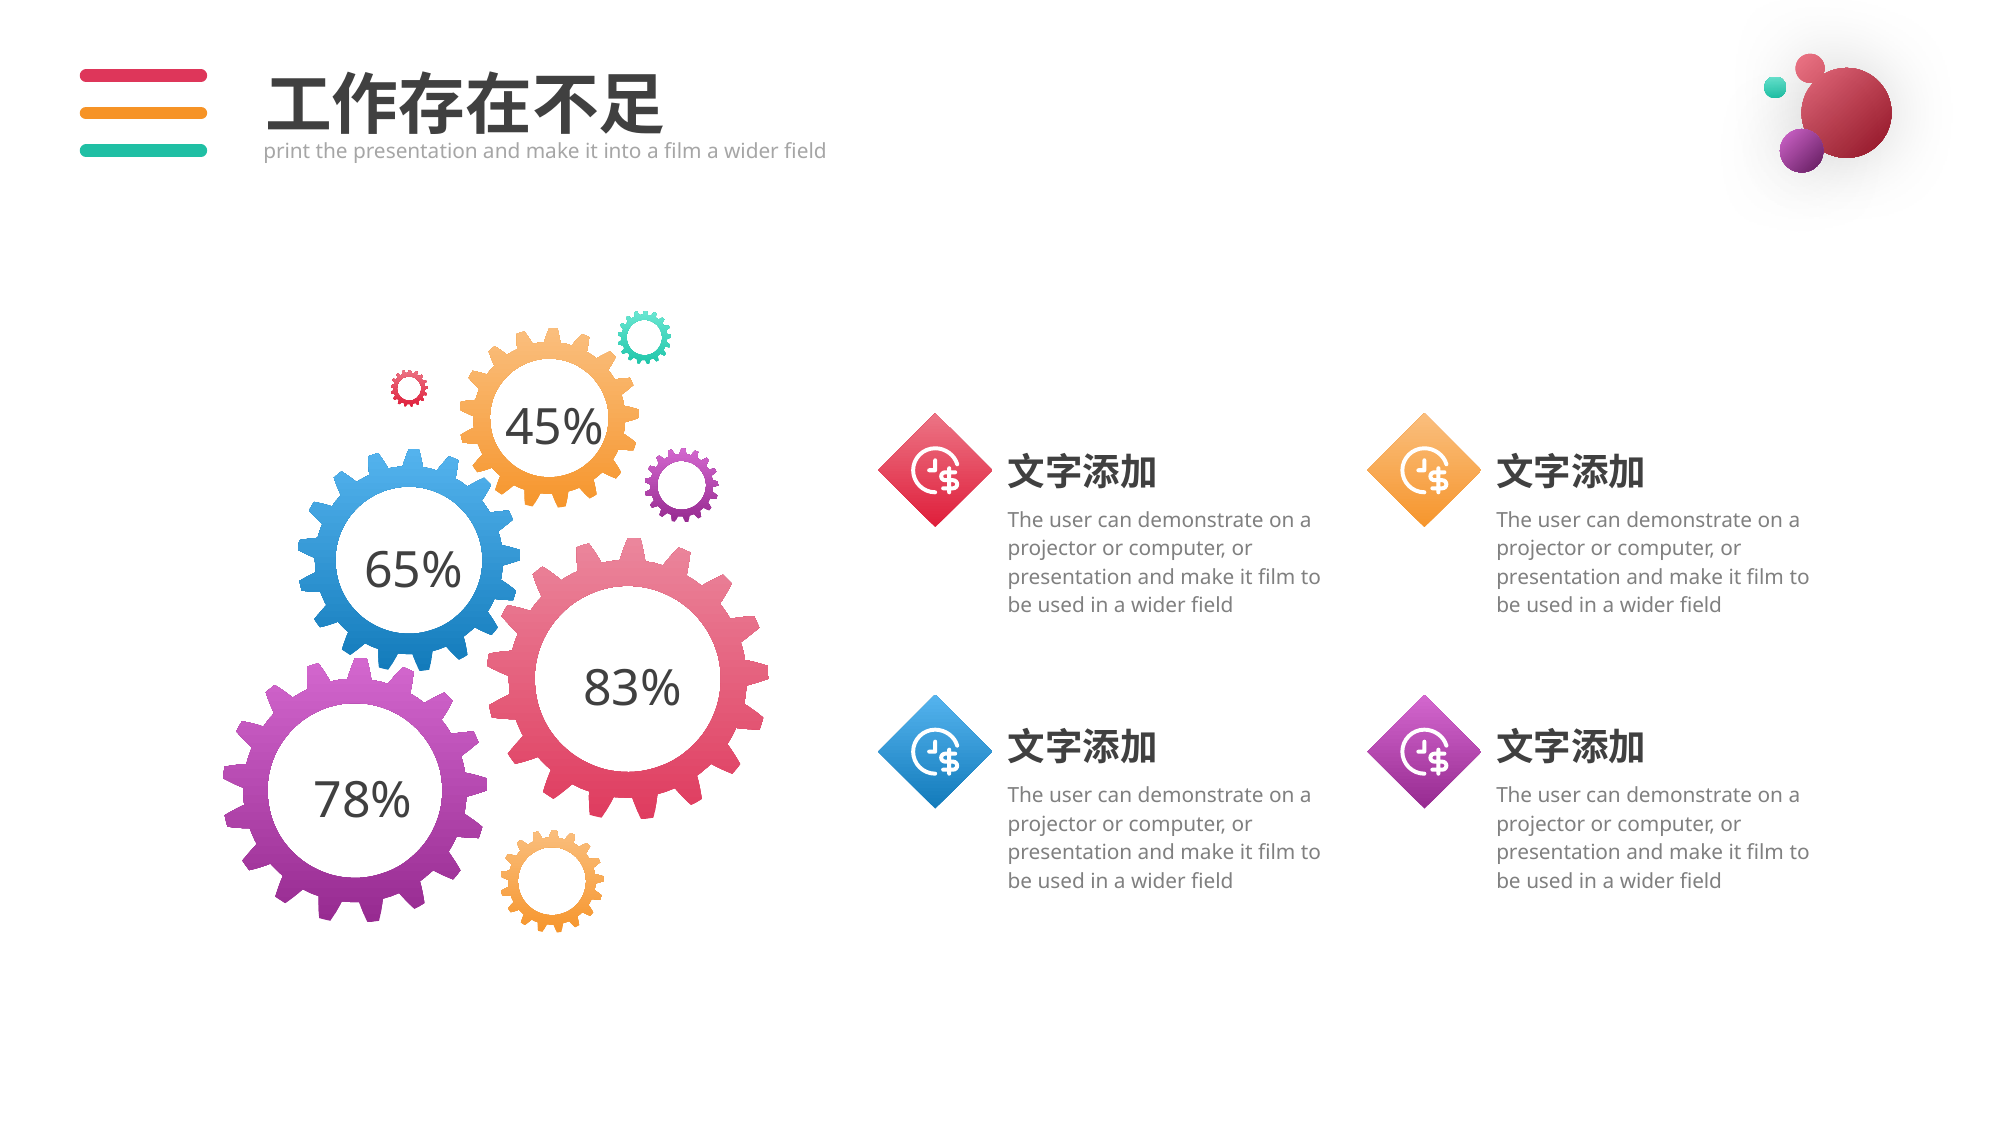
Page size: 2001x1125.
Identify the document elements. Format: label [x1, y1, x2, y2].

text_box [1367, 694, 1482, 809]
text_box [878, 413, 993, 528]
text_box [1481, 440, 1832, 626]
text_box [1367, 413, 1482, 528]
text_box [223, 310, 769, 933]
text_box [86, 75, 201, 151]
text_box [992, 440, 1343, 626]
text_box [1764, 53, 1892, 173]
text_box [992, 715, 1343, 902]
text_box [248, 54, 899, 171]
text_box [1481, 715, 1832, 902]
text_box [878, 694, 993, 809]
